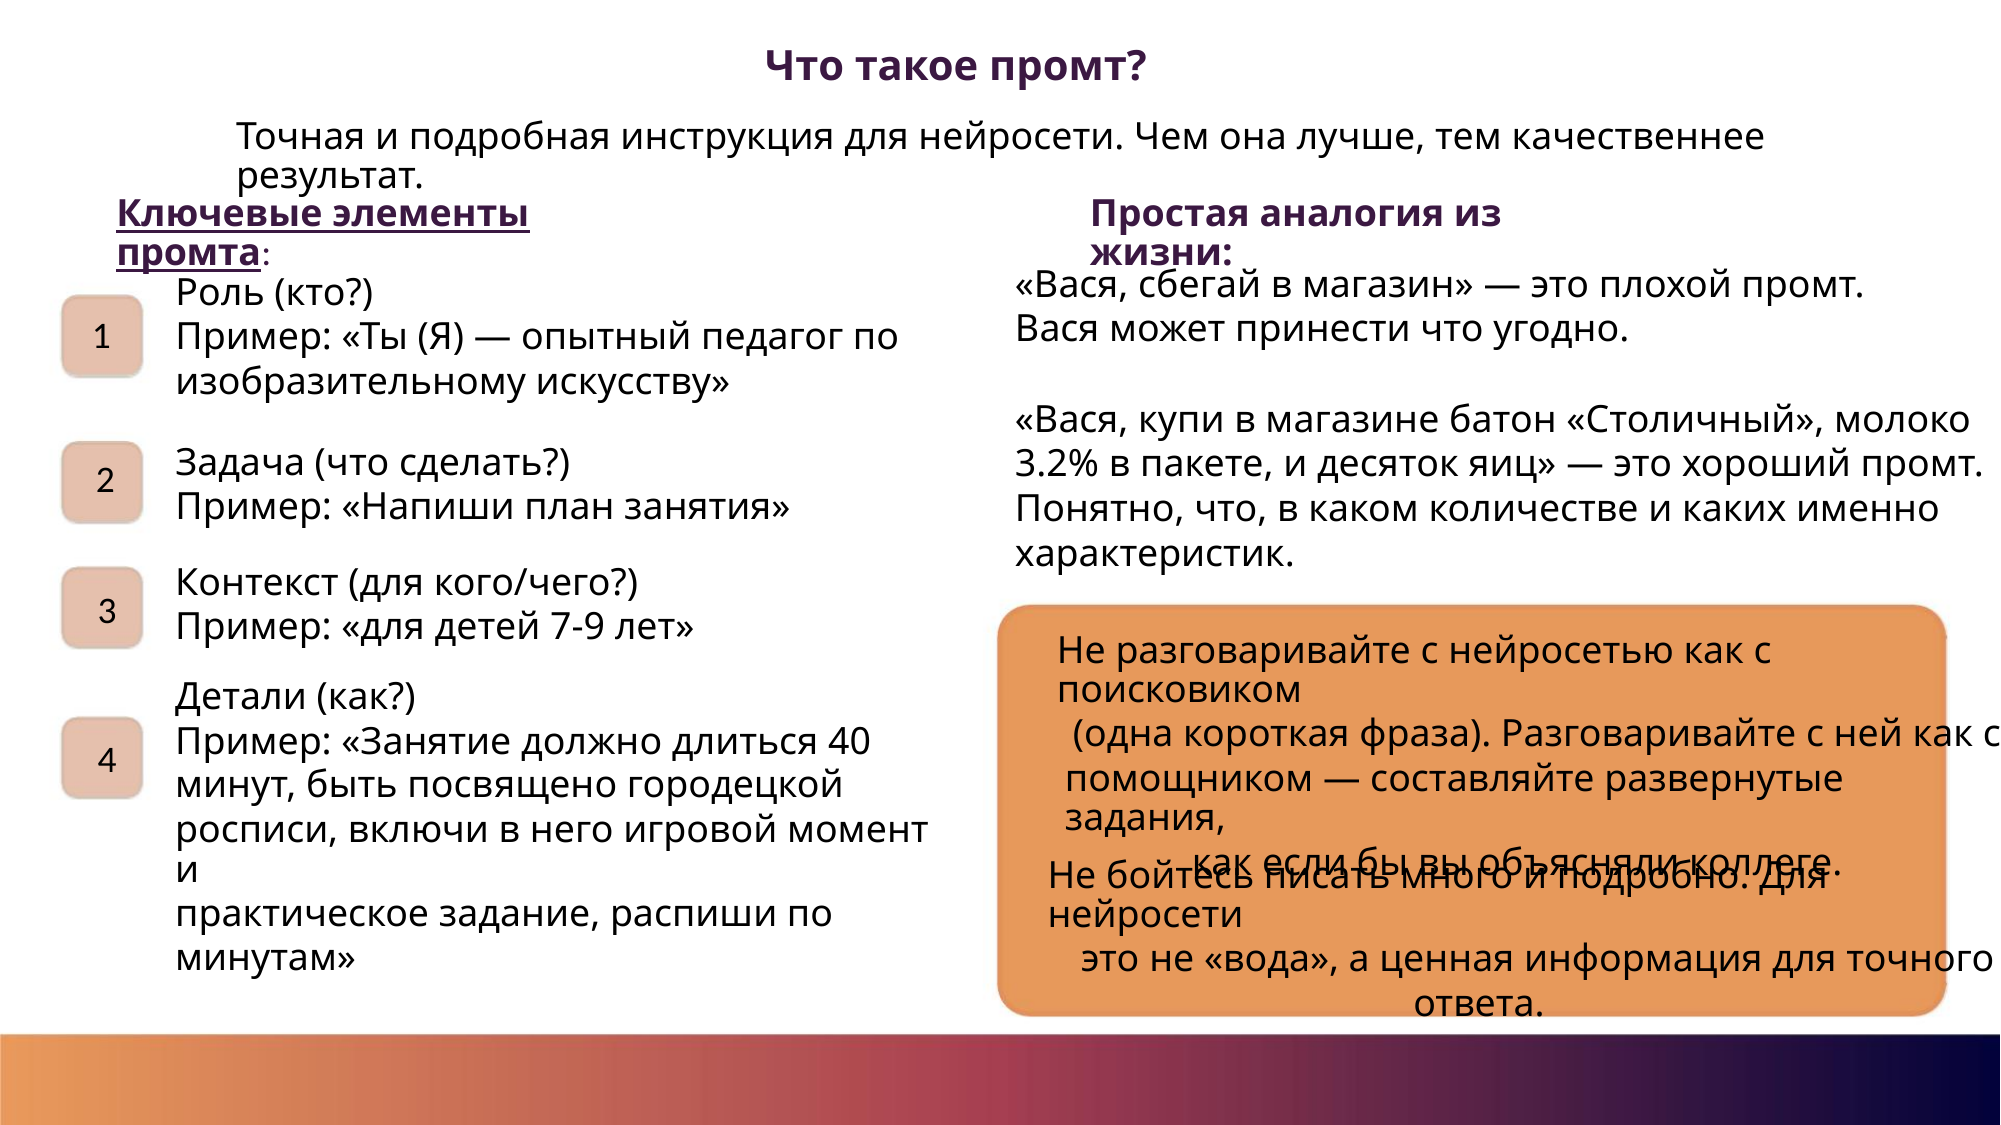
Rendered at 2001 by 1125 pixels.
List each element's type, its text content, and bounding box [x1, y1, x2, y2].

text_box Ключевые элементы промта: [116, 195, 688, 274]
text_box Что такое промт? [764, 45, 1163, 89]
text_box 4 [97, 740, 173, 781]
text_box Детали (как?) [175, 677, 450, 717]
text_box «Вася, сбегай в магазин» — это плохой промт. Вася может принести что угодно. [1014, 266, 1874, 350]
text_box 1 [91, 316, 168, 356]
text_box «Вася, купи в магазине батон «Столичный», молоко 3.2% в пакете, и десяток яиц» — это хороший промт. Понятно, что, в каком количестве и каких именно характеристик. [1014, 401, 2000, 575]
text_box Контекст (для кого/чего?) Пример: «для детей 7-9 лет» [175, 563, 718, 647]
text_box [0, 0, 2000, 1125]
text_box Роль (кто?) Пример: «Ты (Я) — опытный педагог по изобразительному искусству» [175, 274, 925, 403]
text_box 2 3 [95, 460, 173, 632]
text_box Задача (что сделать?) Пример: «Напиши план занятия» [175, 443, 794, 527]
text_box Простая аналогия из жизни: [1089, 194, 1648, 266]
text_box Точная и подробная инструкция для нейросети. Чем она лучше, тем качественнее результат. [236, 118, 1941, 197]
text_box Не бойтесь писать много и подробно. Для нейросети это не «вода», а ценная информация для точного ответа. [1047, 857, 2000, 1025]
text_box Пример: «Занятие должно длиться 40 минут, быть посвящено городецкой росписи, включи в него игровой момент и практическое задание, распиши по минутам» [175, 722, 938, 979]
text_box Не разговаривайте с нейросетью как с поисковиком (одна короткая фраза). Разговаривайте с ней как с помощником — составляйте развернутые задания, как если бы вы объясняли коллеге. [1056, 632, 2000, 857]
